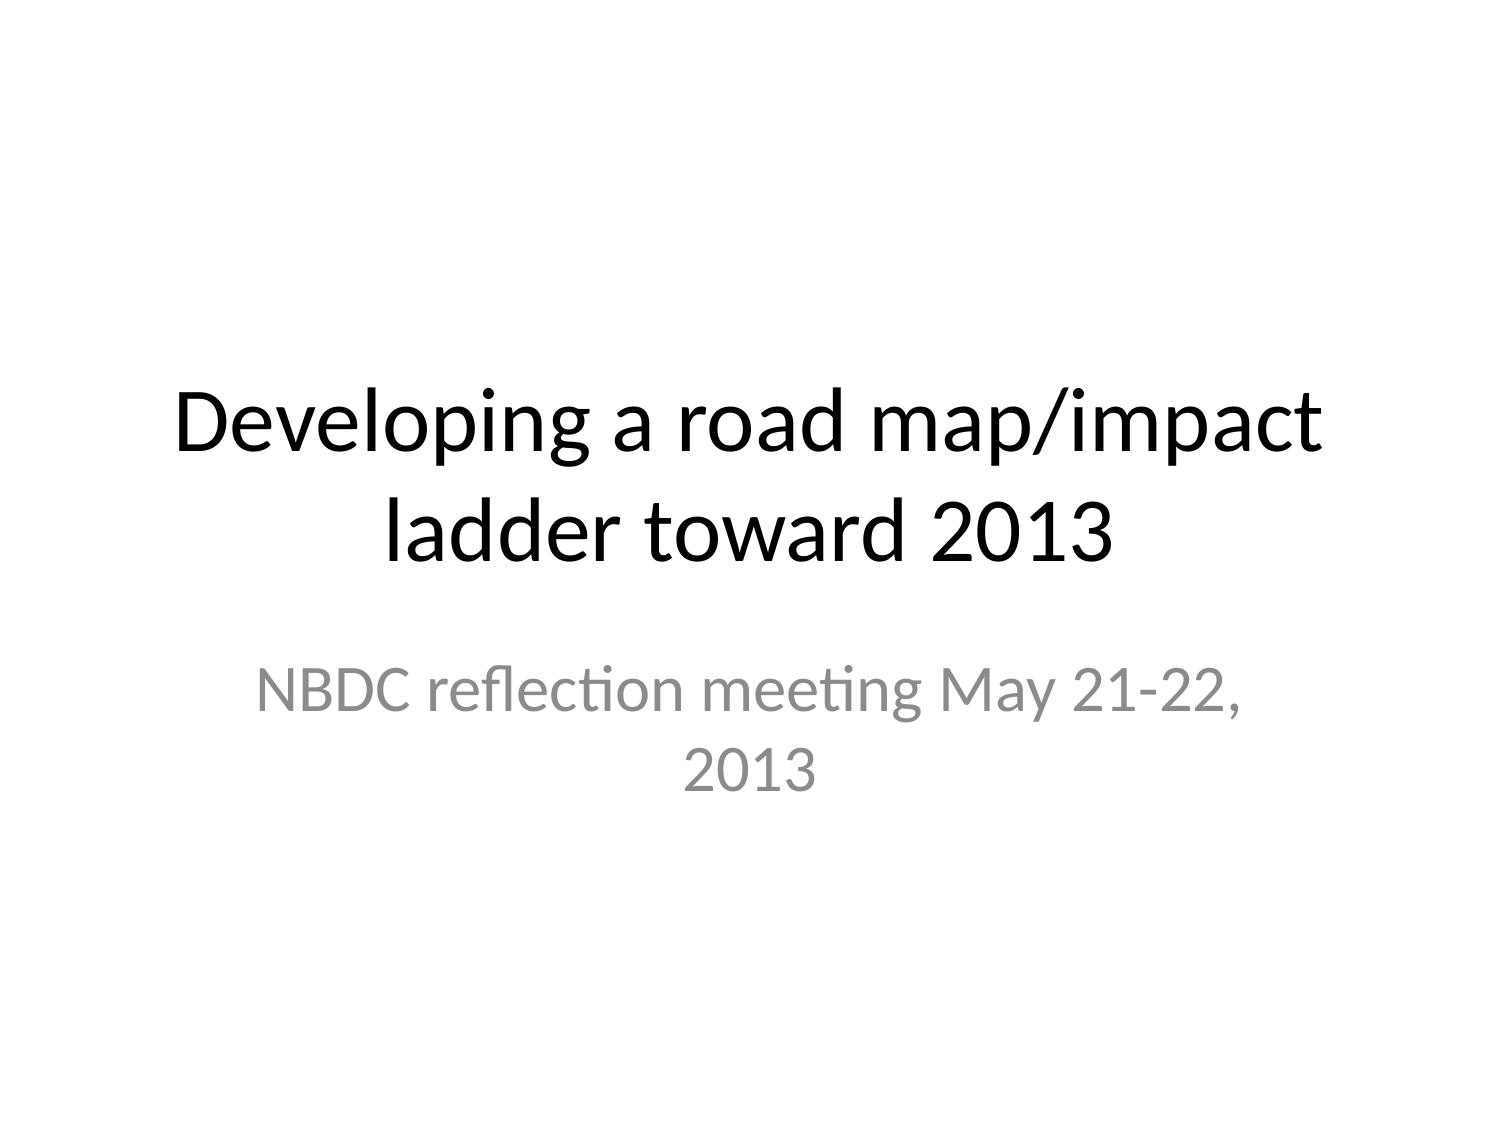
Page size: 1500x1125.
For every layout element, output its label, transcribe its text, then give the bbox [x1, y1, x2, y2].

subtitle NBDC reflection meeting May 21-22, 2013 [225, 637, 1275, 925]
title Developing a road map/impact ladder toward 2013 [112, 349, 1388, 591]
